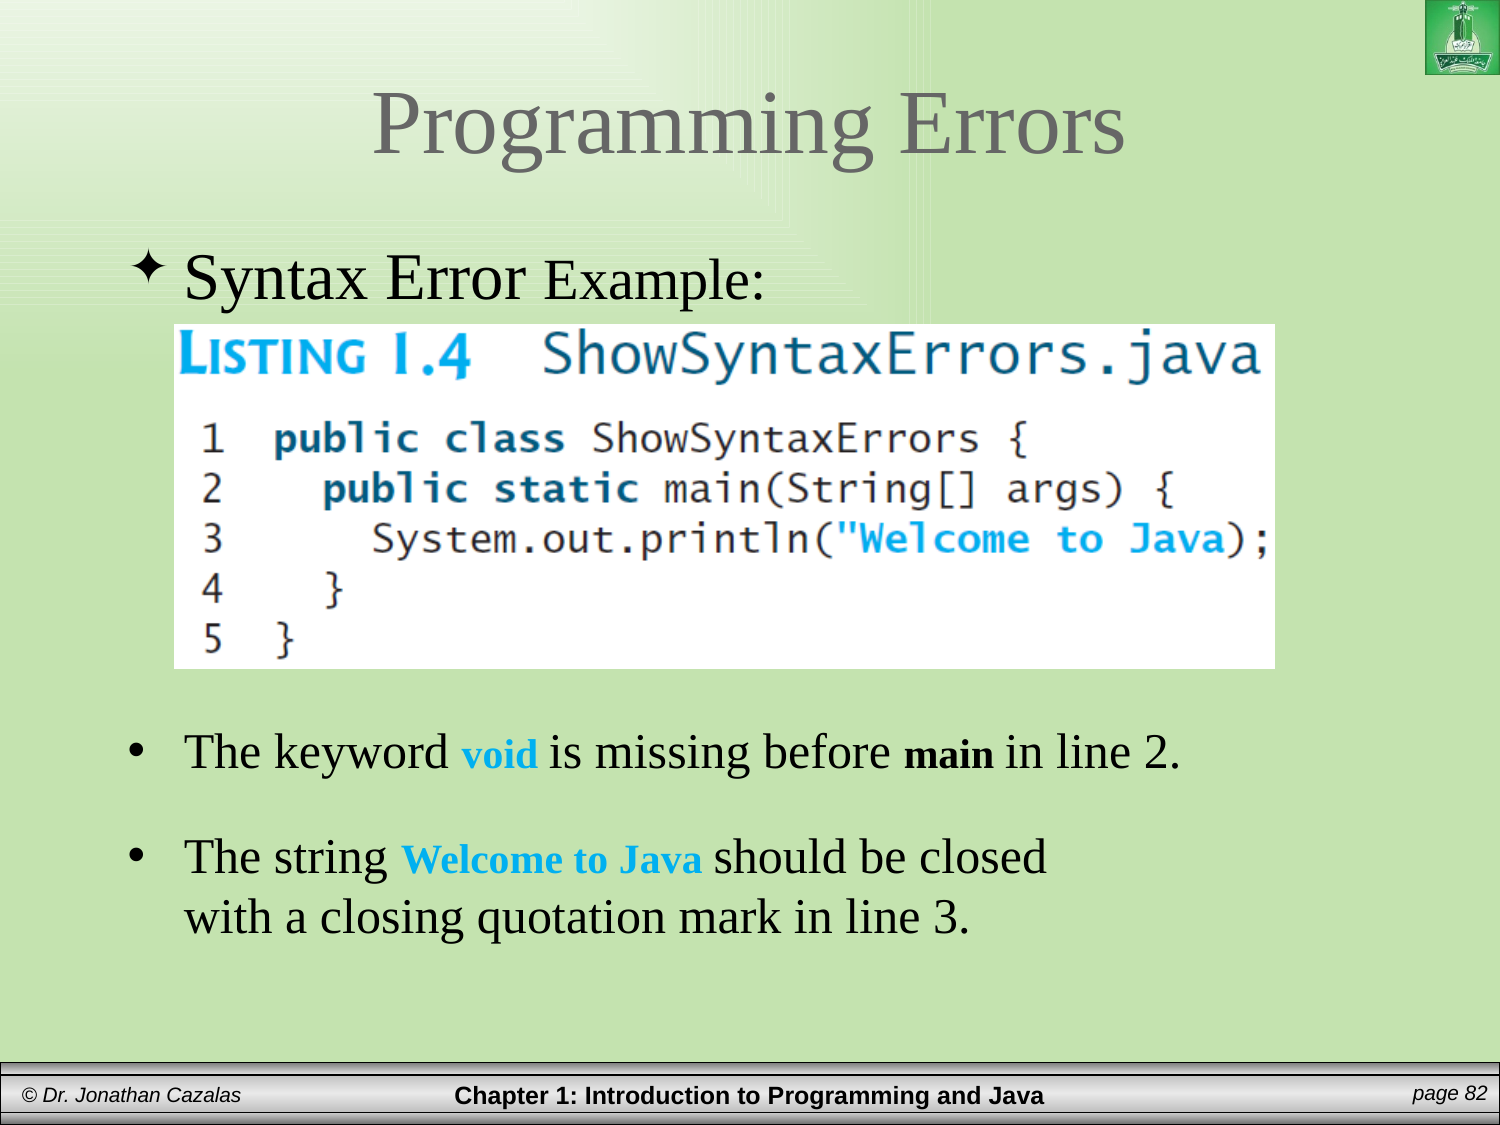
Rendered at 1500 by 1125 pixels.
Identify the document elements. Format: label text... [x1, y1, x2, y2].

picture [1425, 0, 1500, 75]
text_box Programming Errors [112, 0, 1388, 224]
picture [174, 324, 1275, 669]
text_box Syntax Error Example: The keyword void is missing before main in line 2. The string Welcome to Java should be closed with a closing quotation mark in line 3. [112, 224, 1388, 900]
